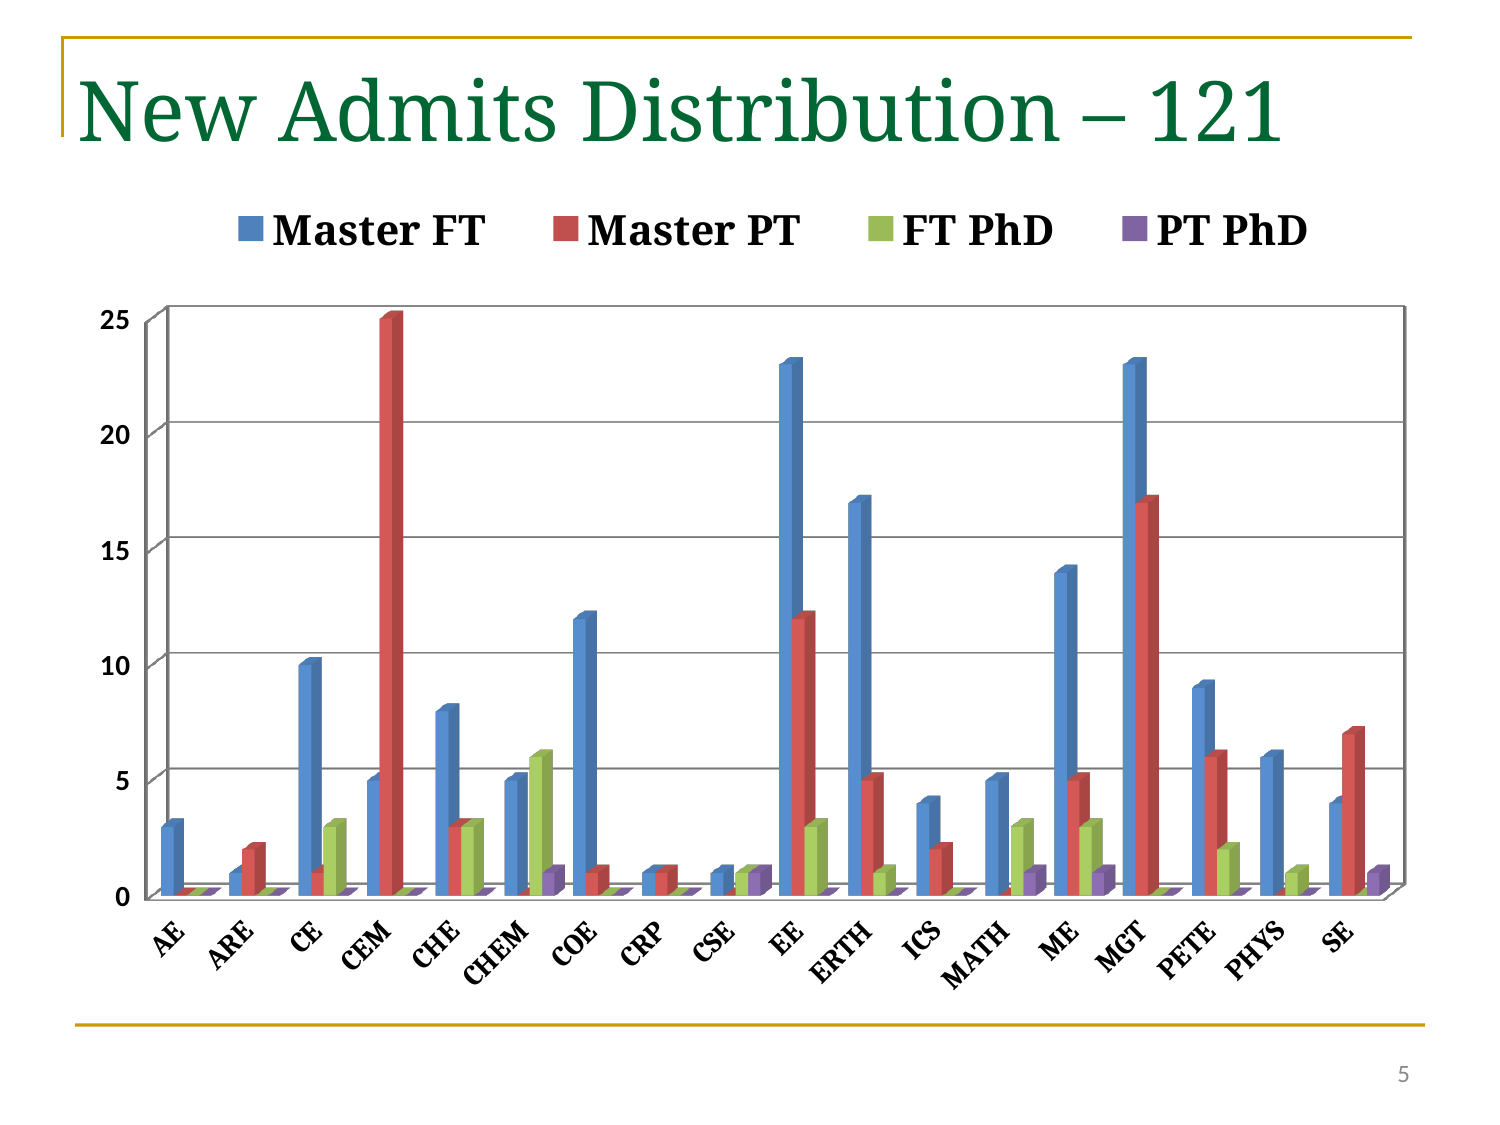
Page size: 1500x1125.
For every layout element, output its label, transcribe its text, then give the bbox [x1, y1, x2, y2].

text_box 5 [1074, 1042, 1425, 1103]
chart [62, 162, 1426, 1013]
text_box New Admits Distribution – 121 [62, 50, 1500, 189]
